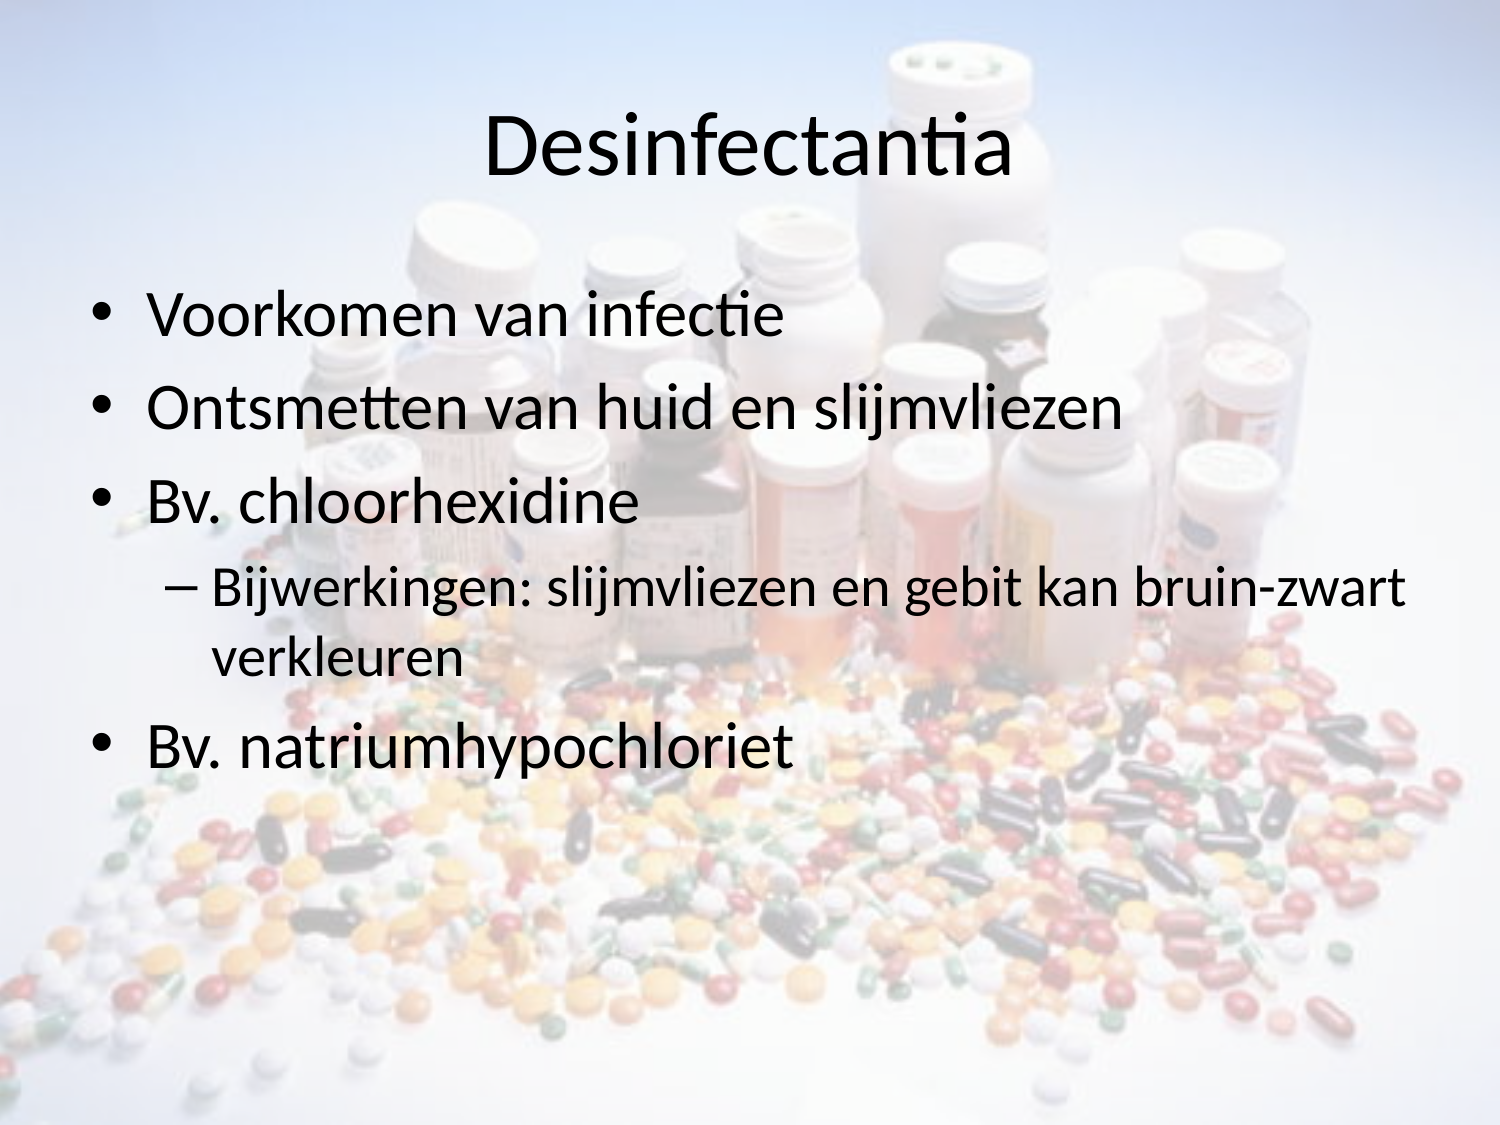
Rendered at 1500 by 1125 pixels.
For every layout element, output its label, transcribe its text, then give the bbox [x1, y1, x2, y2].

title Desinfectantia [75, 45, 1425, 233]
list Voorkomen van infectie Ontsmetten van huid en slijmvliezen Bv. chloorhexidine Bijwerkingen: slijmvliezen en gebit kan bruin-zwart verkleuren Bv. natriumhypochloriet [75, 262, 1425, 1005]
